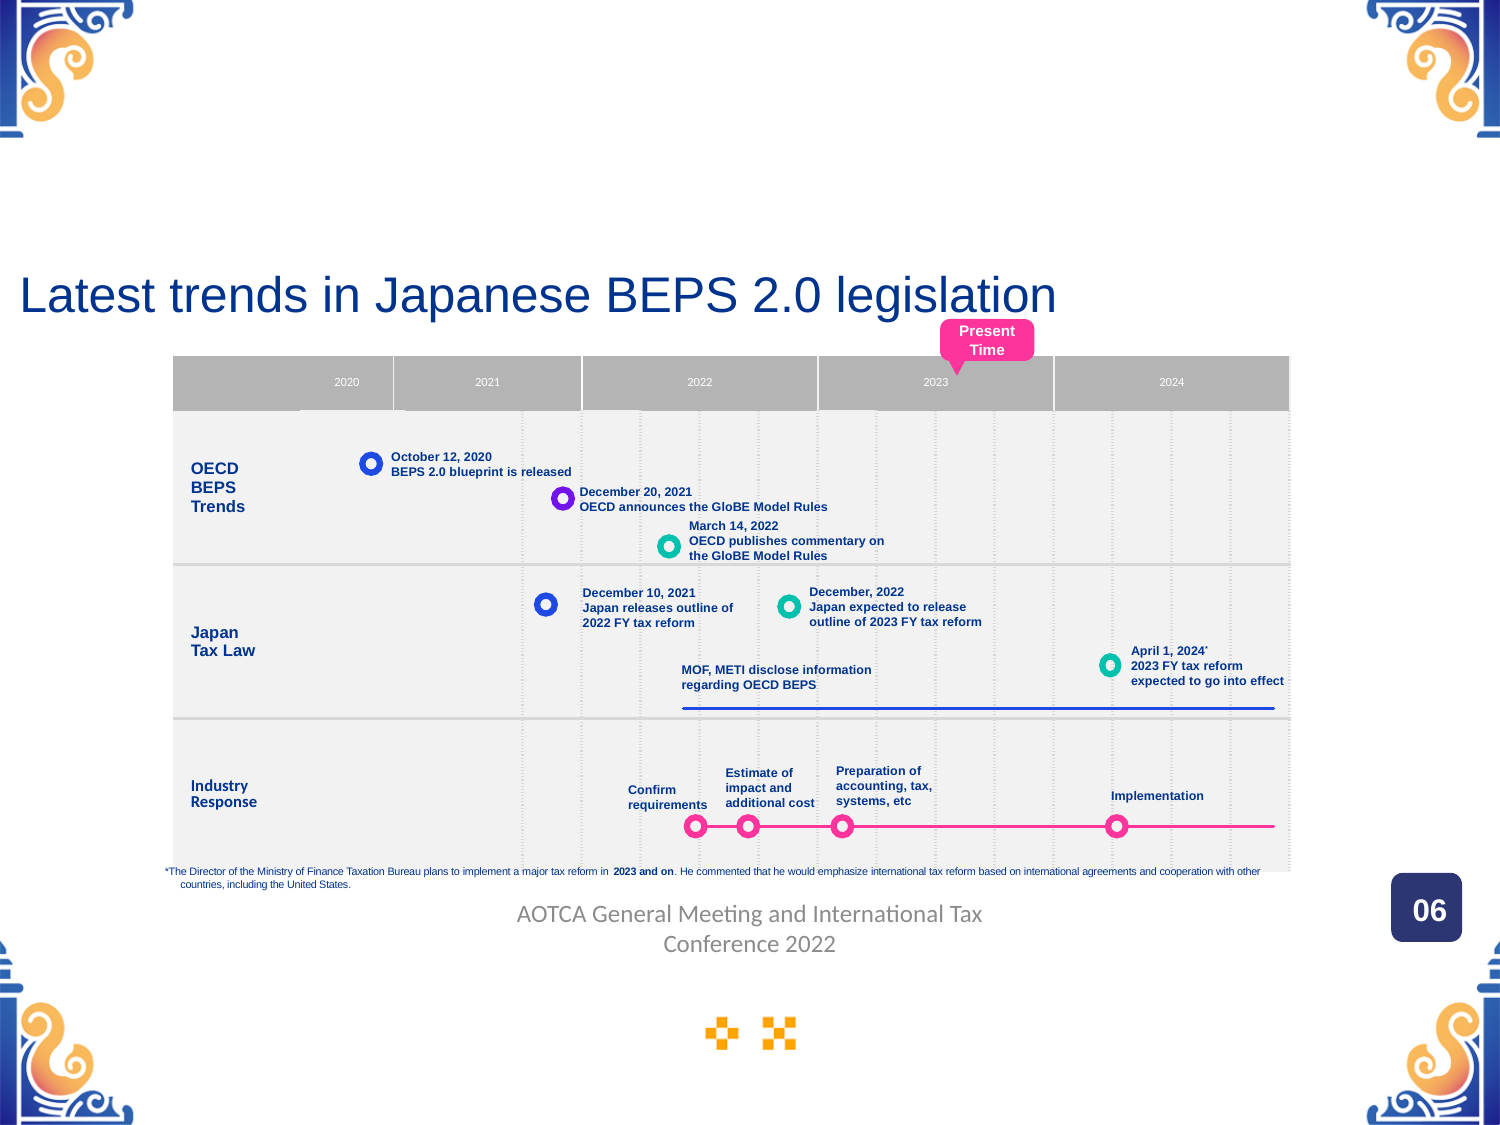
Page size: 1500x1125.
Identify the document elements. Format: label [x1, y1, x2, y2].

text_box [628, 763, 1274, 836]
text_box [362, 448, 893, 564]
text_box [940, 319, 1035, 376]
text_box [537, 583, 1289, 709]
picture [0, 0, 1500, 1125]
